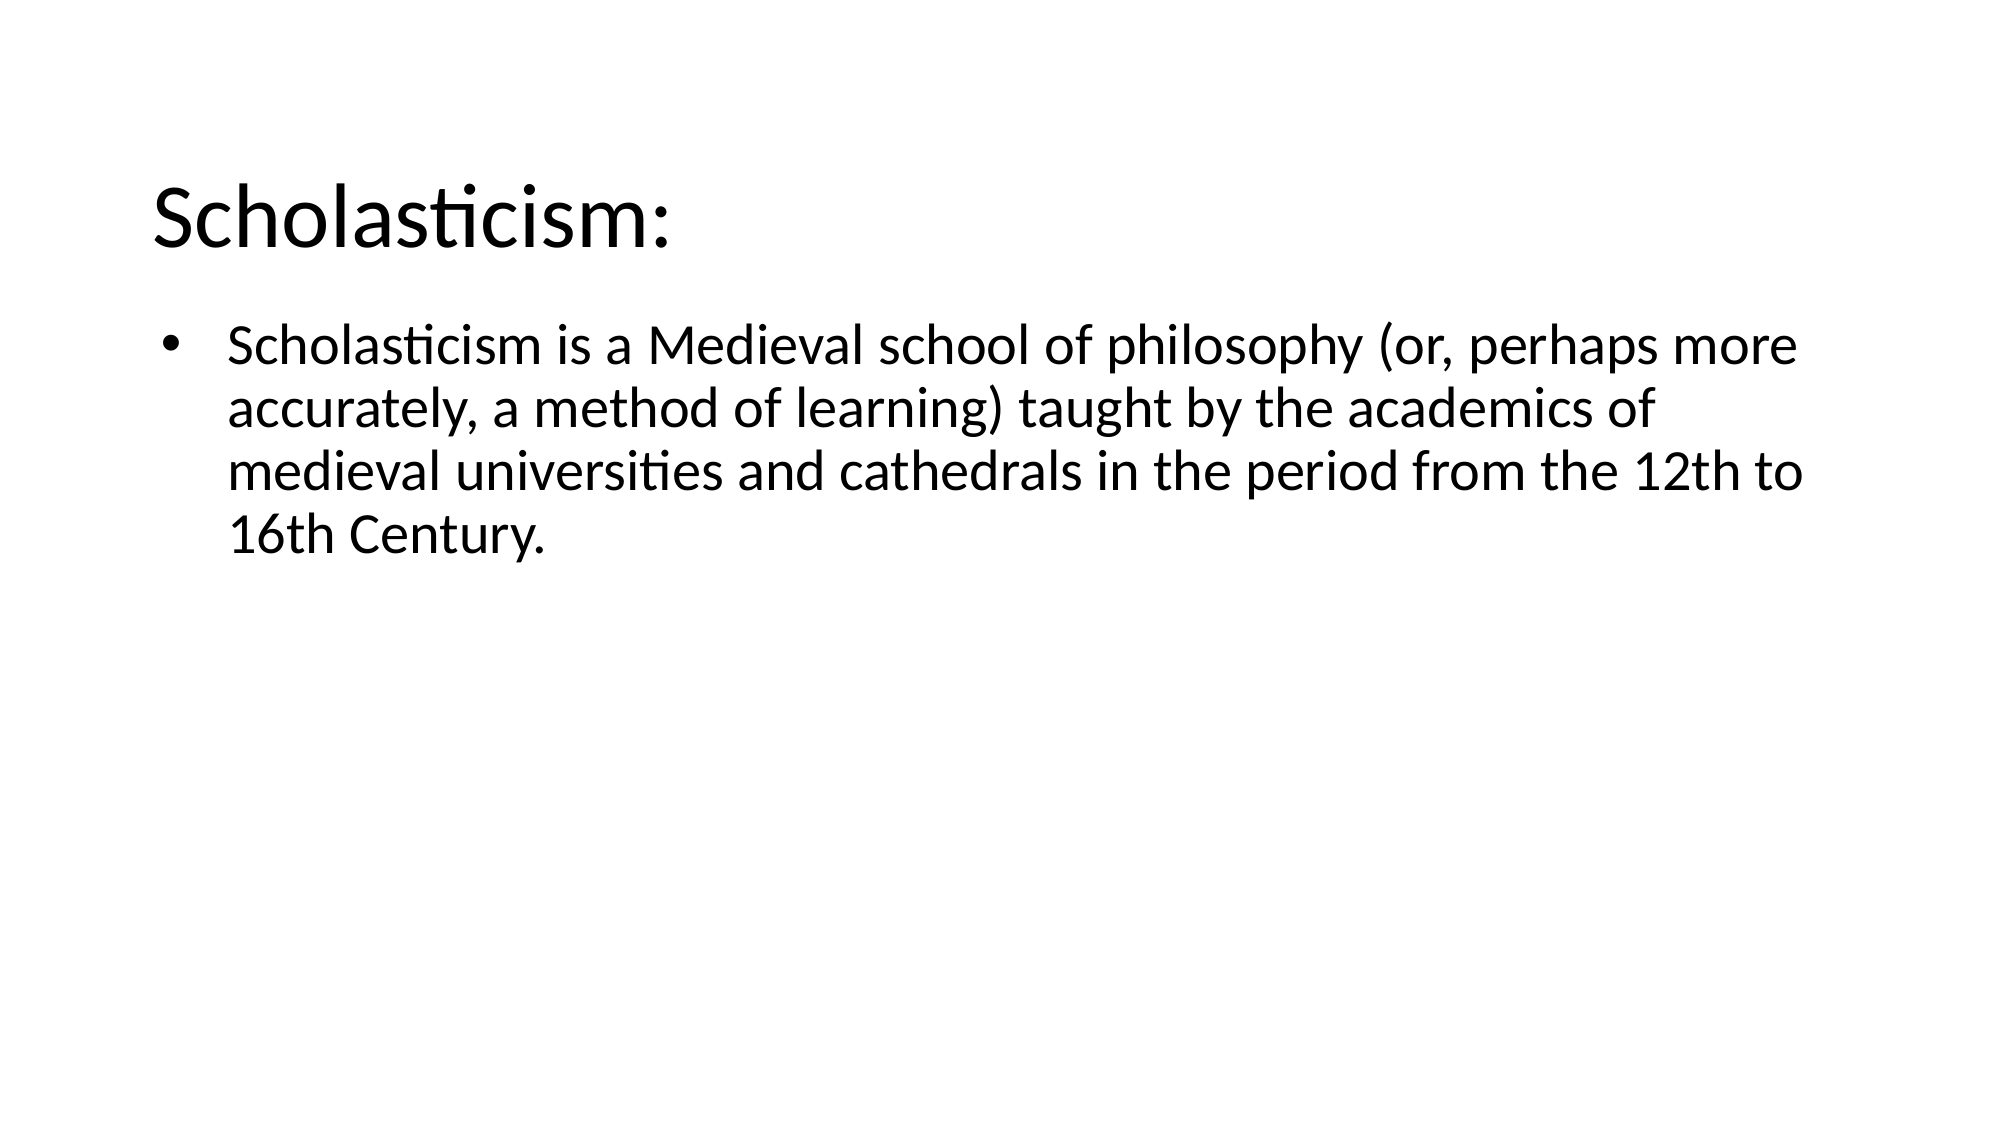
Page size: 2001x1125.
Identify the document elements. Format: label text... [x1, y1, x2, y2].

list Scholasticism is a Medieval school of philosophy (or, perhaps more accurately, a method of learning) taught by the academics of medieval universities and cathedrals in the period from the 12th to 16th Century. [137, 299, 1863, 1014]
title Scholasticism: [137, 59, 1863, 278]
